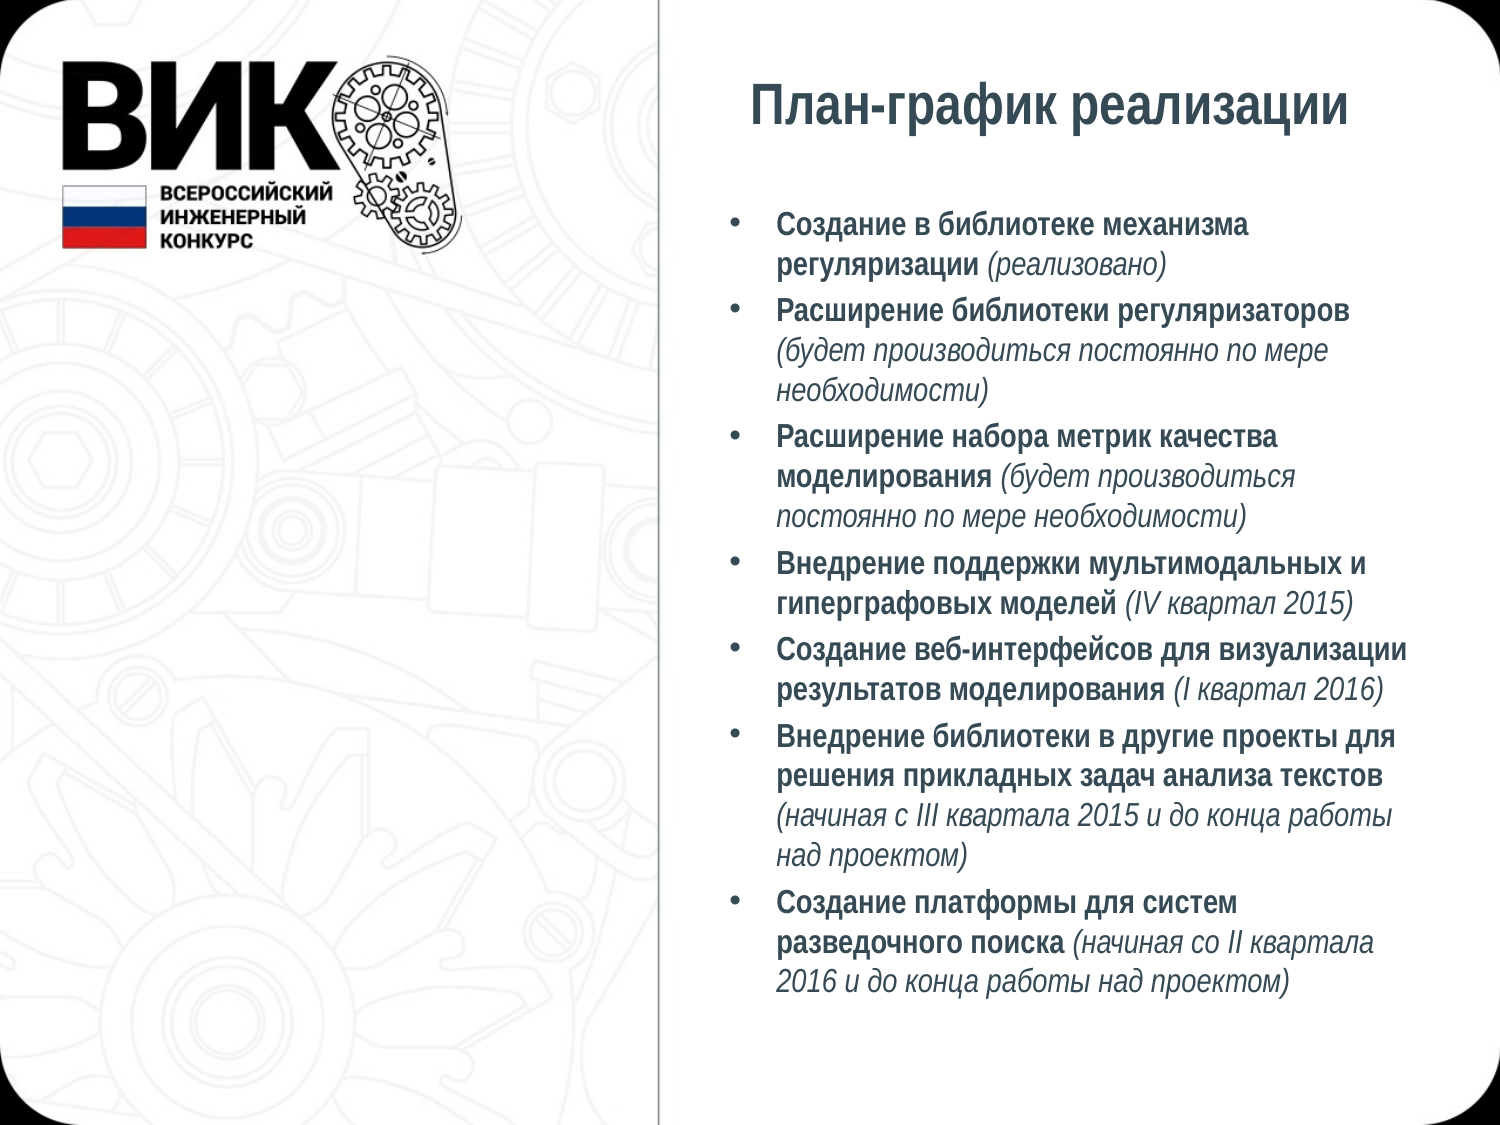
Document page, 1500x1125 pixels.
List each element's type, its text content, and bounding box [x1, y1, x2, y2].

picture [0, 0, 1500, 1125]
list Создание в библиотеке механизма регуляризации (реализовано) Расширение библиотеки регуляризаторов (будет производиться постоянно по мере необходимости) Расширение набора метрик качества моделирования (будет производиться постоянно по мере необходимости) Внедрение поддержки мультимодальных и гиперграфовых моделей (IV квартал 2015) Создание веб-интерфейсов для визуализации результатов моделирования (I квартал 2016) Внедрение библиотеки в другие проекты для решения прикладных задач анализа текстов (начиная с III квартала 2015 и до конца работы над проектом) Создание платформы для систем разведочного поиска (начиная со II квартала 2016 и до конца работы над проектом) [714, 194, 1444, 1093]
title План-график реализации [735, 120, 1425, 212]
